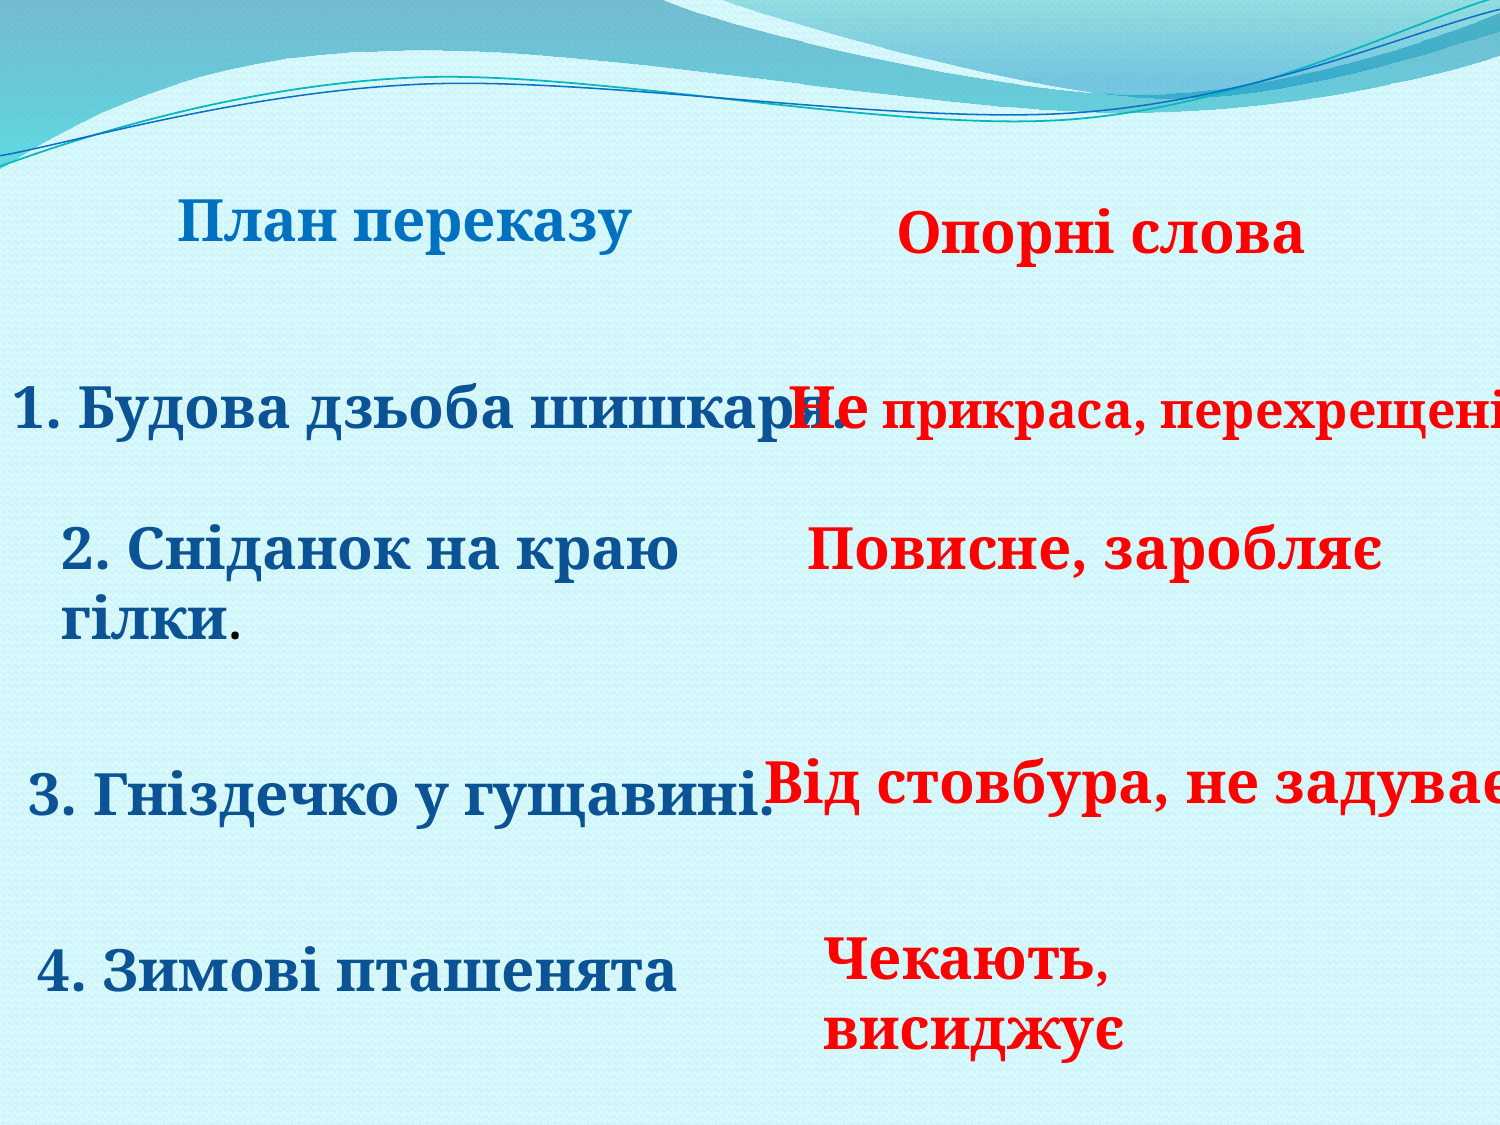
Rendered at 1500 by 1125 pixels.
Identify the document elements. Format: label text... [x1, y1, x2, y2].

text_box 4. Зимові пташенята [23, 925, 695, 1011]
text_box 3. Гніздечко у гущавині. [13, 750, 807, 835]
text_box Опорні слова [881, 187, 1322, 273]
text_box Не прикраса, перехрещені [773, 363, 1500, 448]
text_box Від стовбура, не задуває [750, 738, 1500, 823]
text_box Чекають, висиджує [808, 913, 1430, 1069]
text_box План переказу [128, 175, 680, 261]
text_box 2. Сніданок на краю гілки. [46, 503, 735, 659]
text_box 1. Будова дзьоба шишкаря. [0, 363, 773, 448]
text_box Повисне, заробляє [793, 503, 1399, 589]
